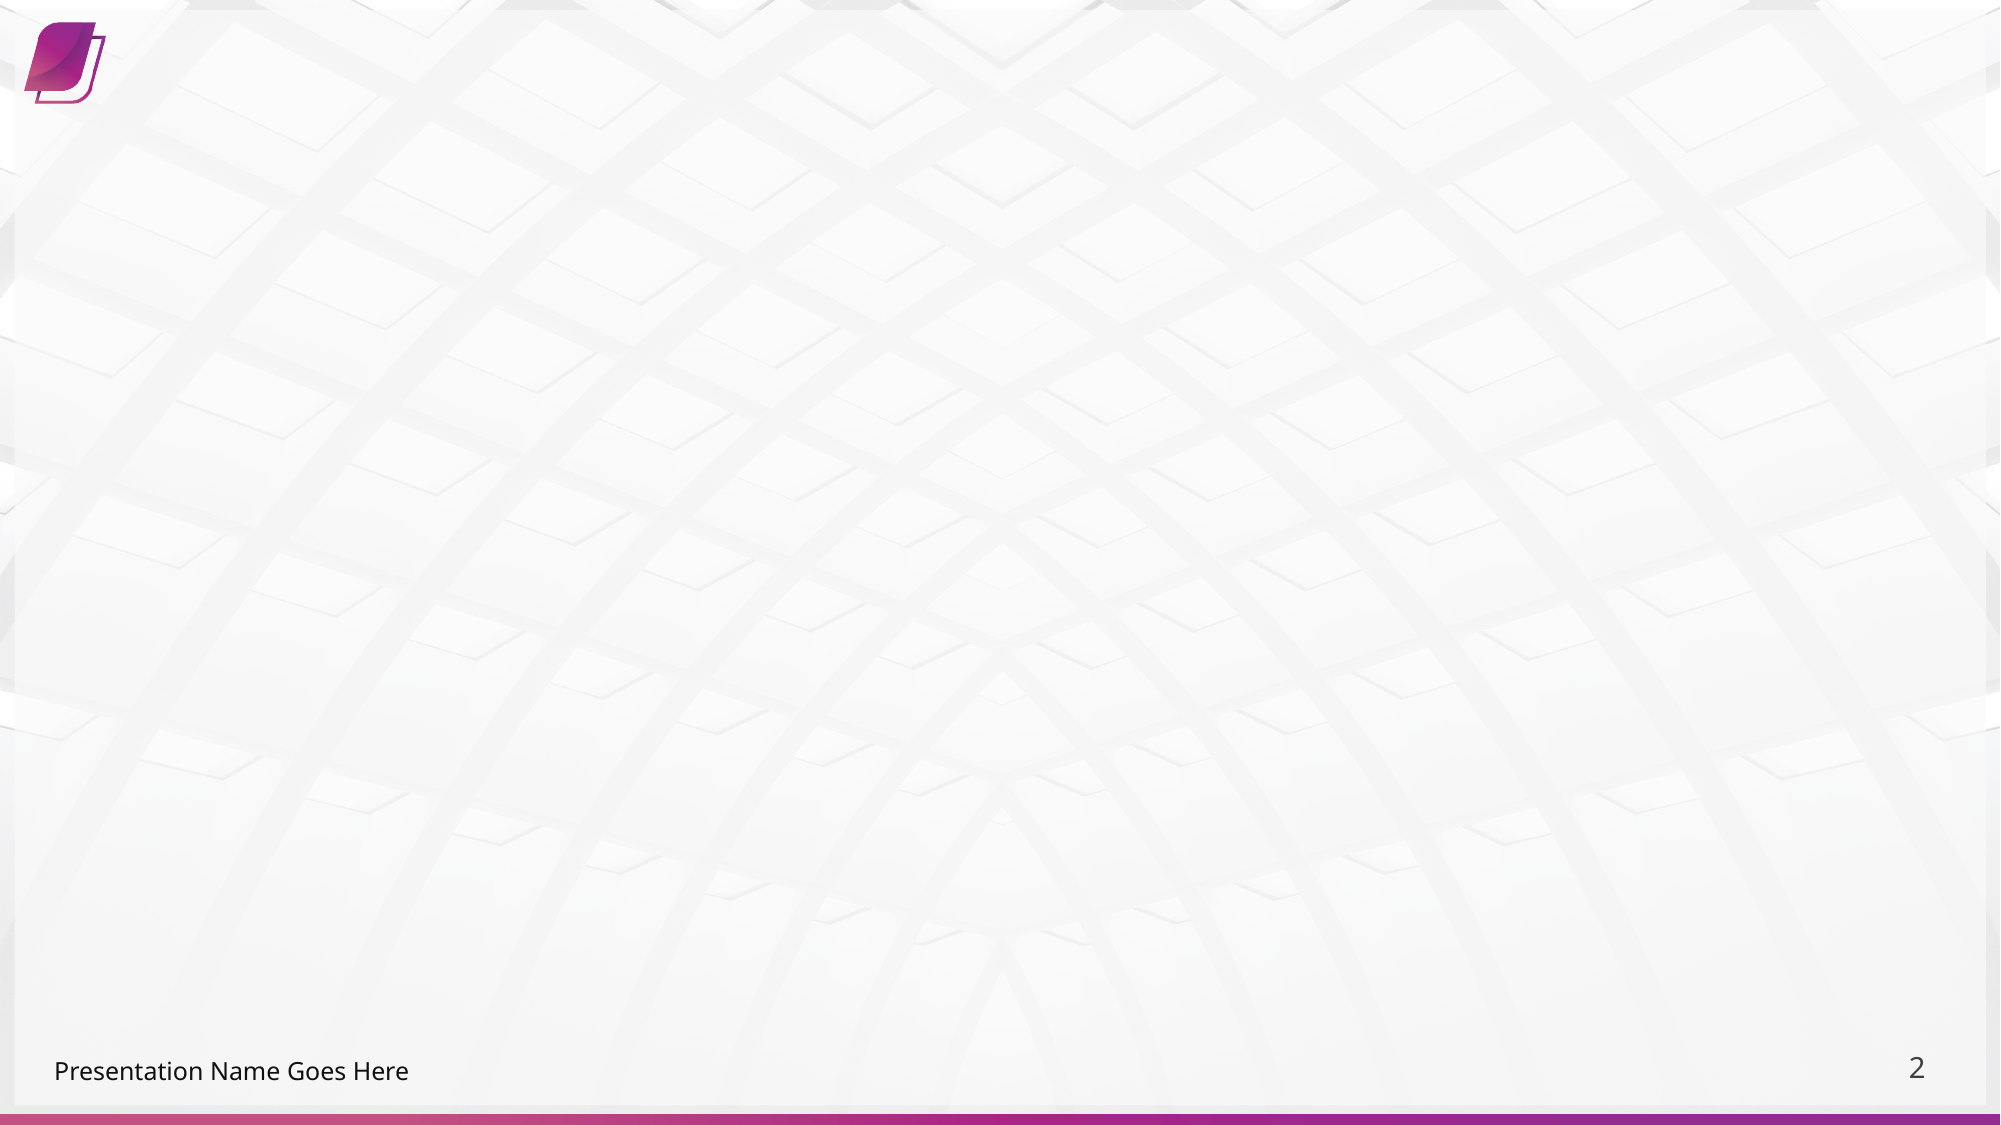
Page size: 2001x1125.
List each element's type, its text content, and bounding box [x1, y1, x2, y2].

slide_number 2 [1490, 1039, 1941, 1100]
picture [24, 22, 106, 104]
picture [0, 1114, 2000, 1125]
footer Presentation Name Goes Here [39, 1042, 715, 1103]
